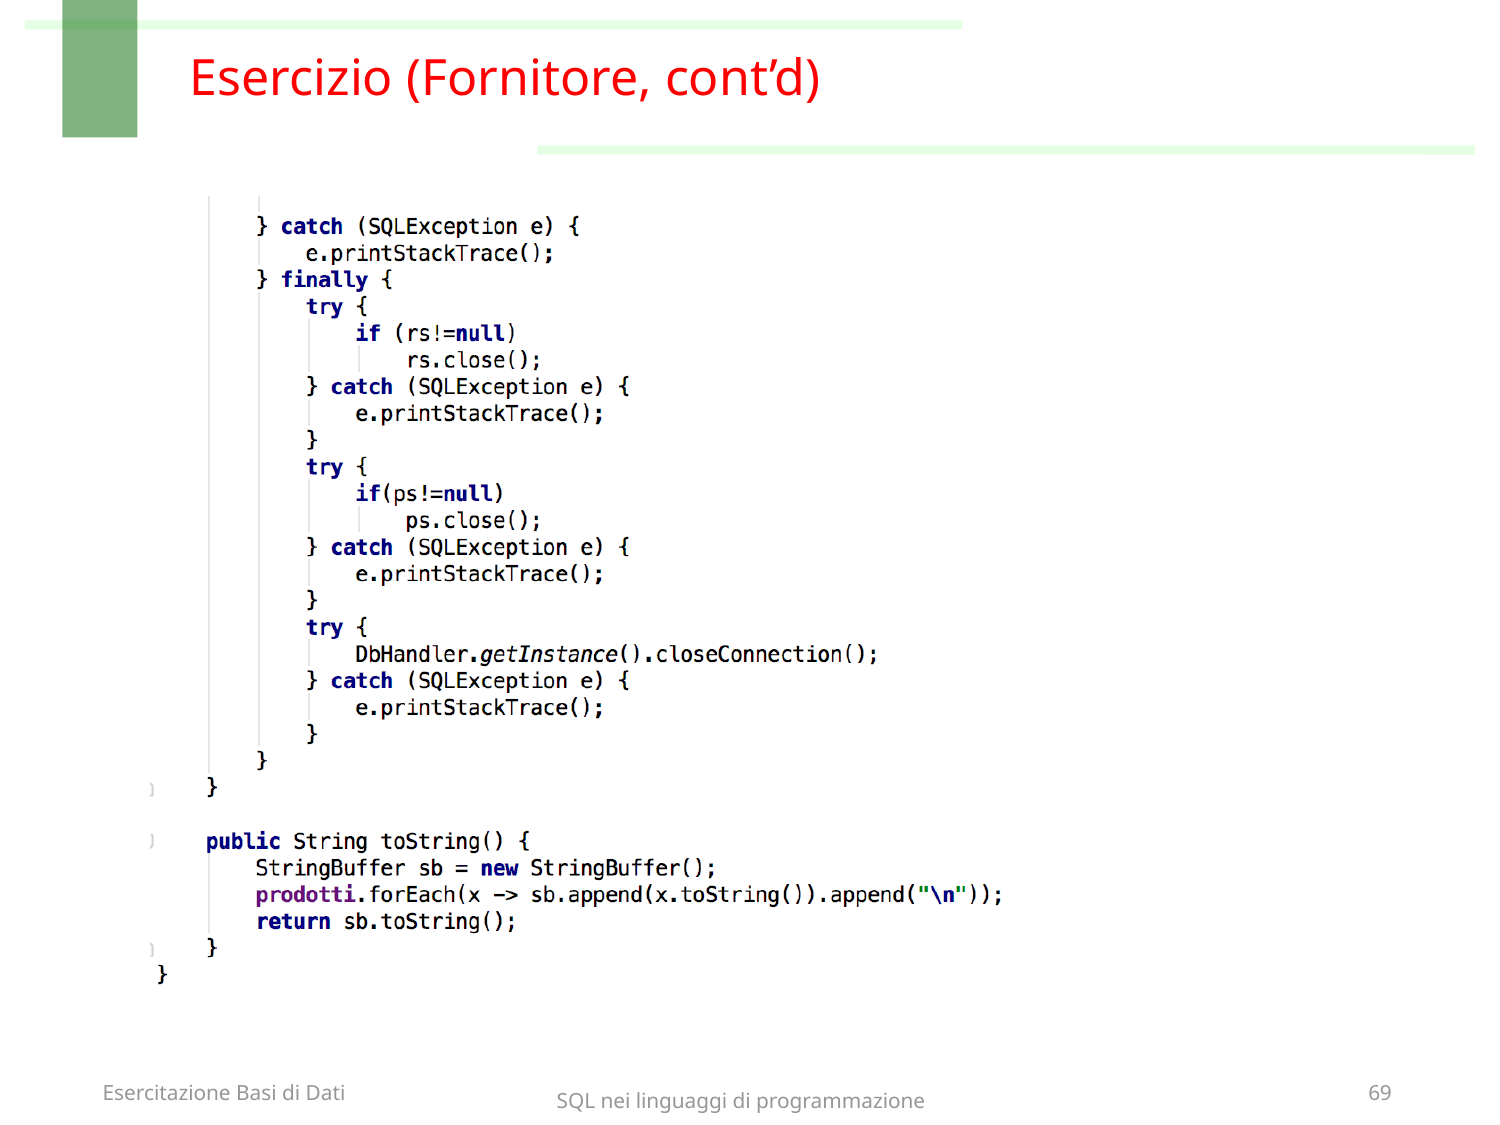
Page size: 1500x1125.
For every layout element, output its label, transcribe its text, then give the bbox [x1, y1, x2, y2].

picture [150, 195, 1375, 1055]
title Esercizio (Fornitore, cont’d) [174, 24, 1425, 125]
footer SQL nei linguaggi di programmazione [425, 1082, 1057, 1120]
